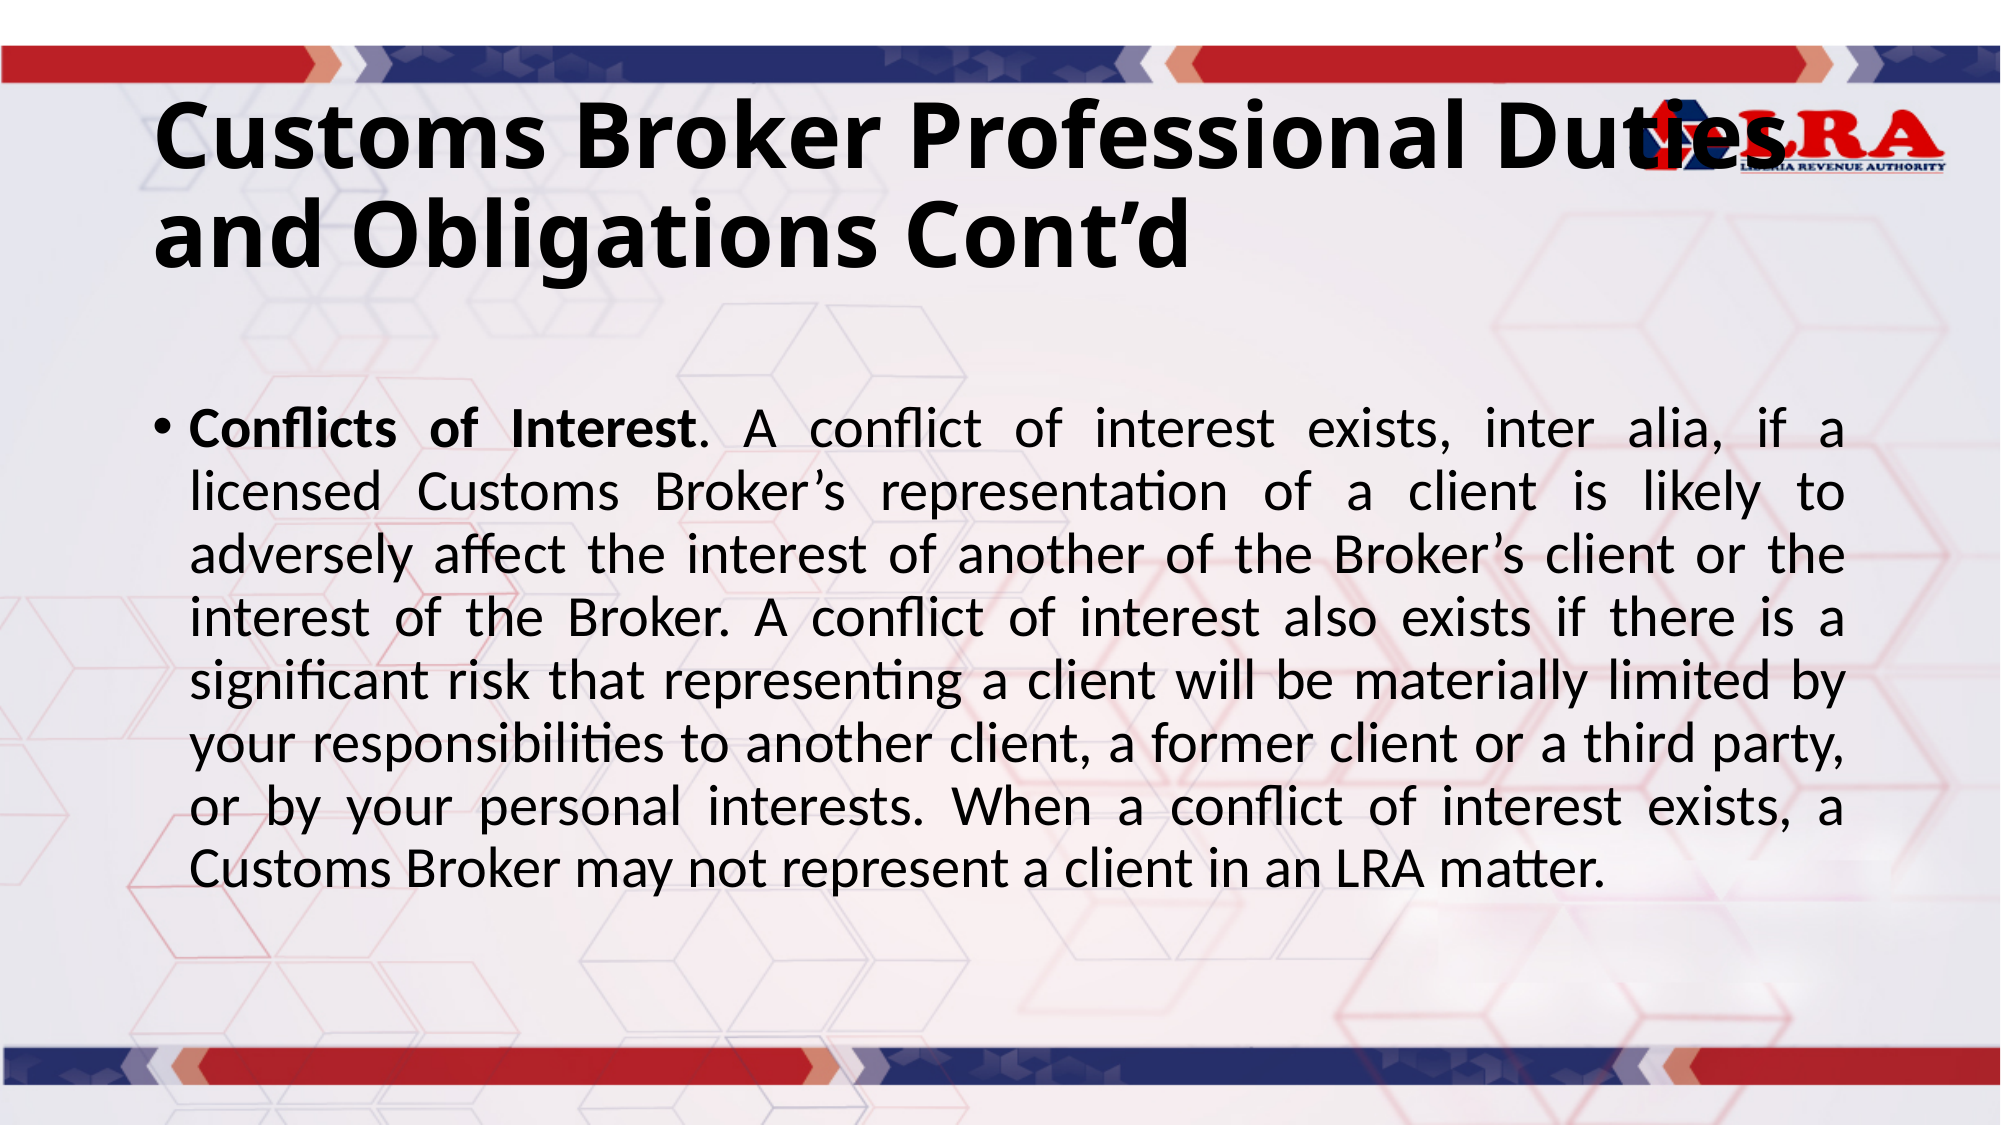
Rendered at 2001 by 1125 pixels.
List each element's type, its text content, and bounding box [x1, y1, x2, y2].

title Customs Broker Professional Duties and Obligations Cont’d [137, 59, 1863, 299]
picture [0, 0, 2001, 1125]
list Conflicts of Interest. A conflict of interest exists, inter alia, if a licensed Customs Broker’s representation of a client is likely to adversely affect the interest of another of the Broker’s client or the interest of the Broker. A conflict of interest also exists if there is a significant risk that representing a client will be materially limited by your responsibilities to another client, a former client or a third party, or by your personal interests. When a conflict of interest exists, a Customs Broker may not represent a client in an LRA matter. [137, 299, 1863, 1014]
